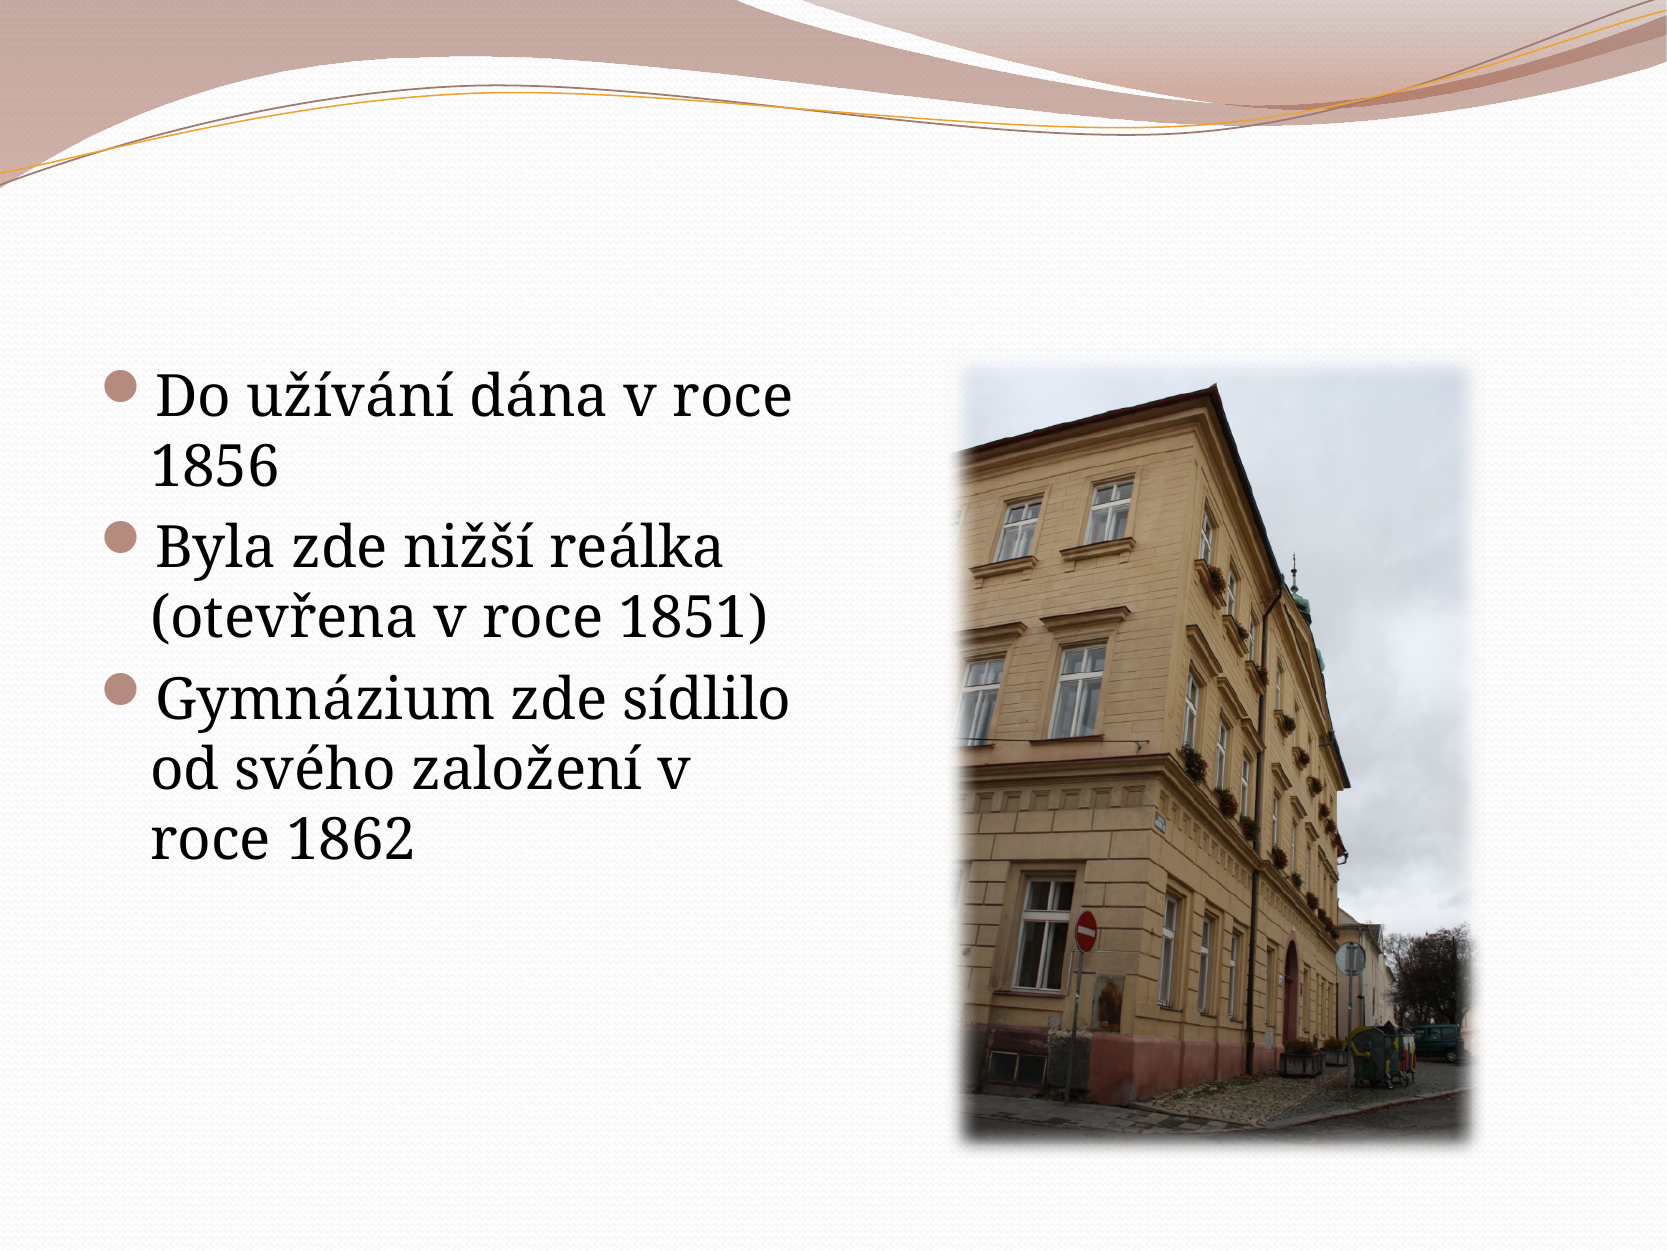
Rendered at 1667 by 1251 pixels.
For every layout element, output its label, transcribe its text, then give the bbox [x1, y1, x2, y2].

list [945, 349, 1486, 1159]
list Do užívání dána v roce 1856 Byla zde nižší reálka (otevřena v roce 1851) Gymnázium zde sídlilo od svého založení v roce 1862 [83, 349, 820, 1159]
title [83, 128, 1584, 337]
